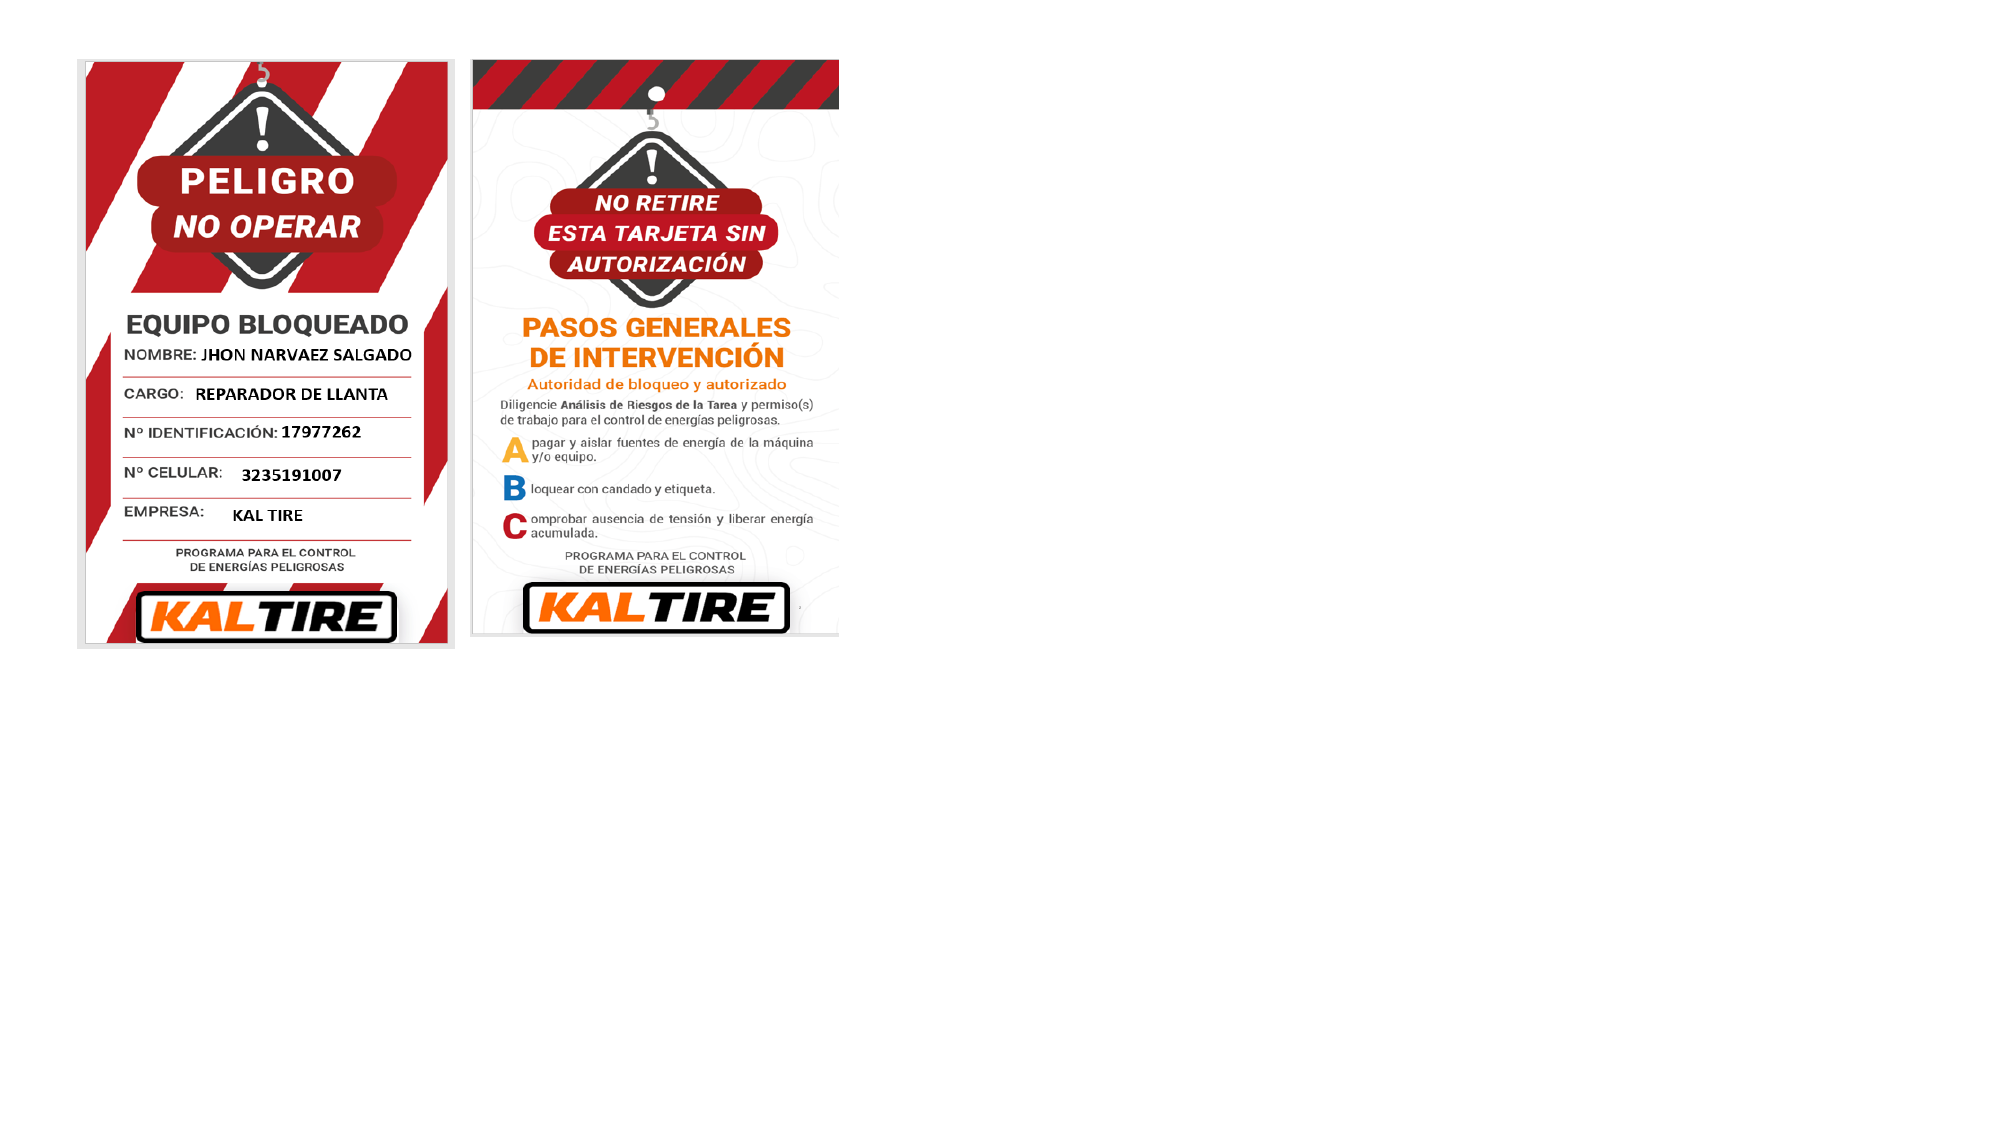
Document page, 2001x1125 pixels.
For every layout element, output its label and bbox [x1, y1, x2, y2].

picture [470, 59, 839, 637]
picture [77, 59, 455, 649]
